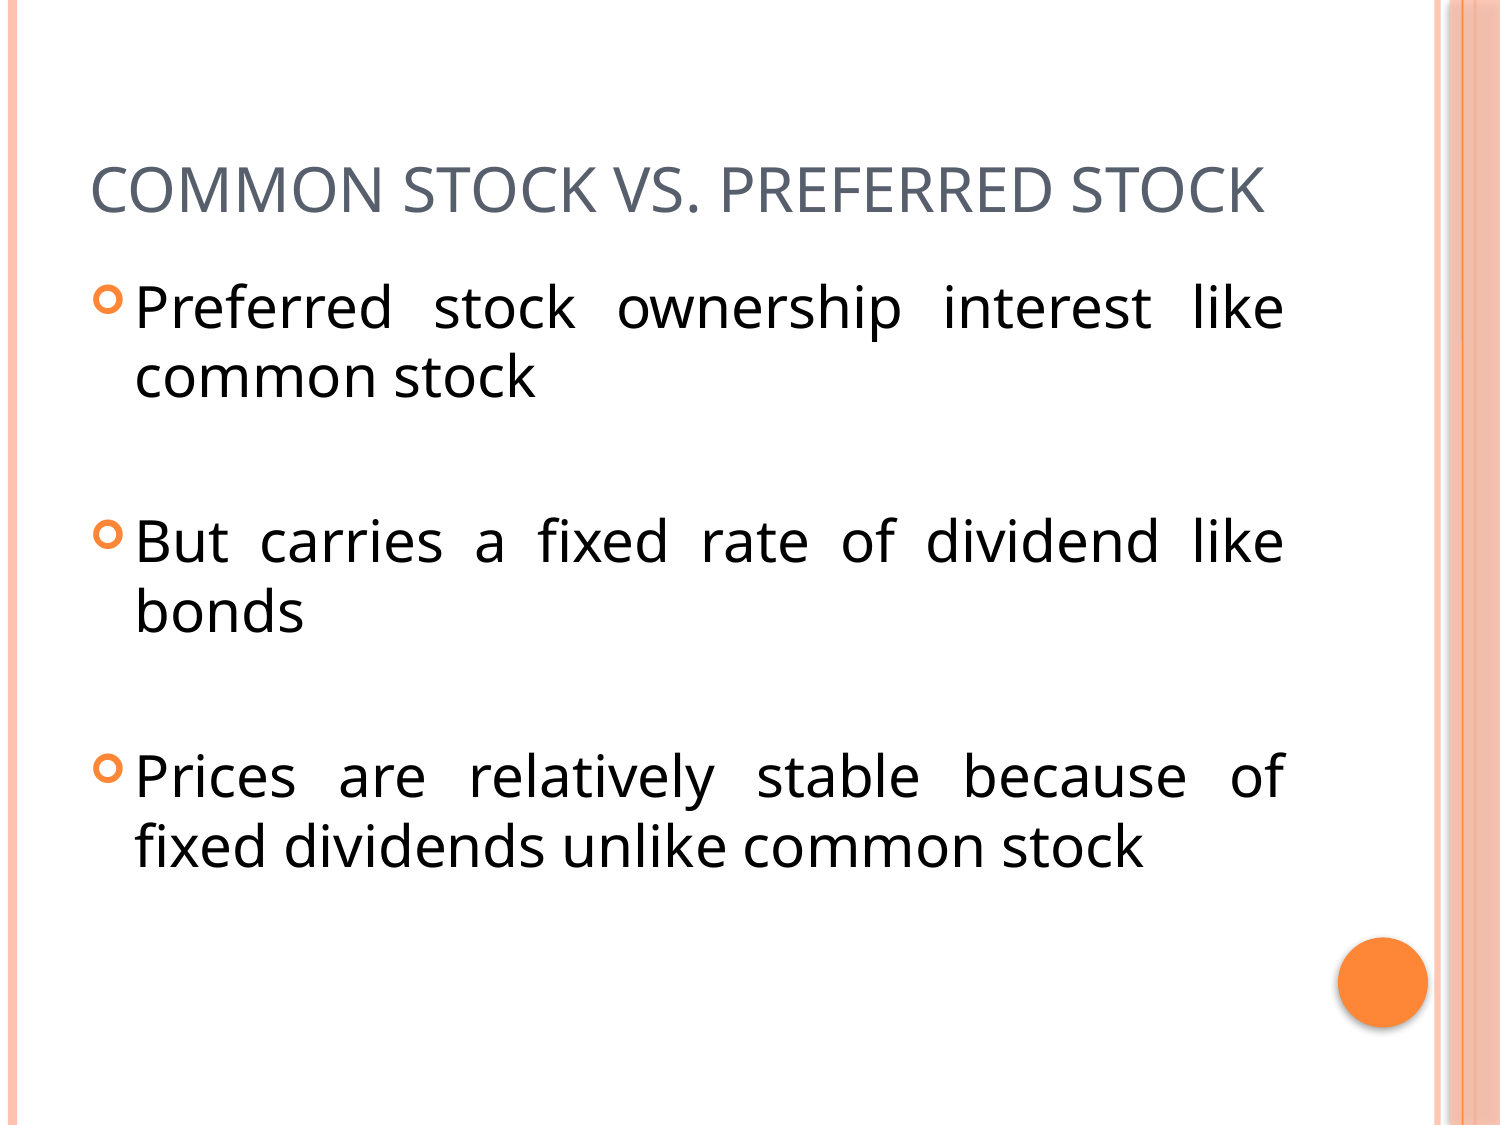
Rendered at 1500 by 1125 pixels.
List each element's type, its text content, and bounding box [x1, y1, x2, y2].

list Preferred stock ownership interest like common stock But carries a fixed rate of dividend like bonds Prices are relatively stable because of fixed dividends unlike common stock [75, 262, 1300, 1062]
title Common stock vs. preferred stock [75, 45, 1300, 233]
